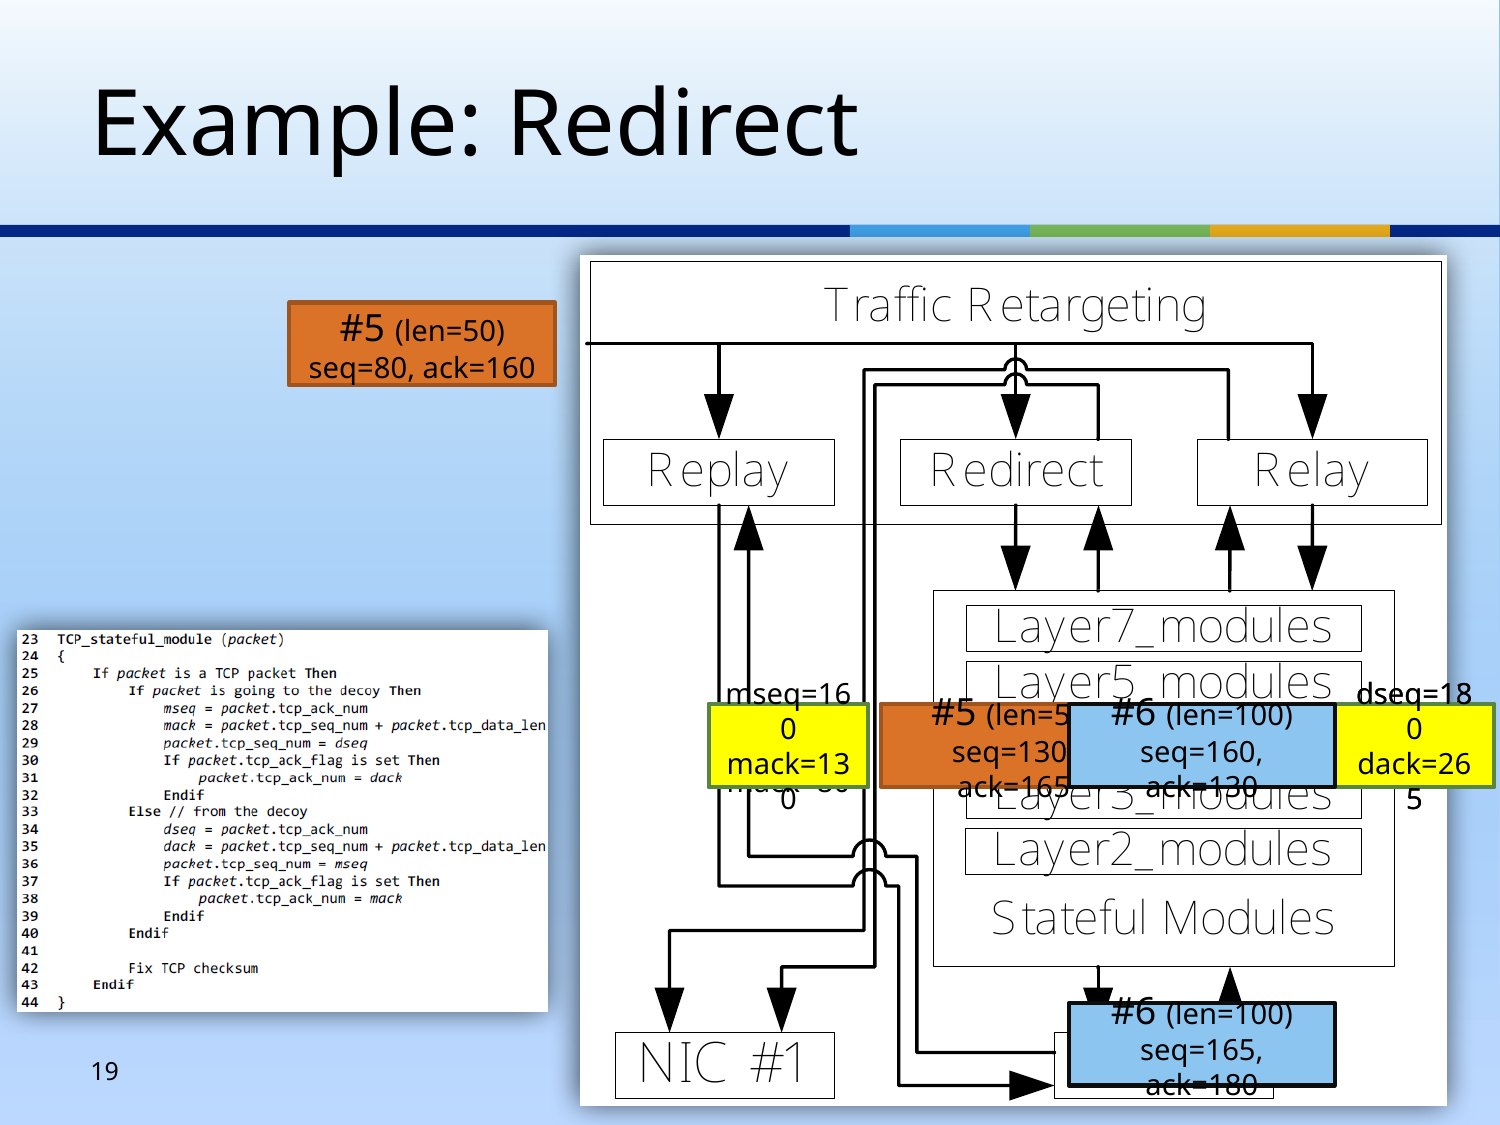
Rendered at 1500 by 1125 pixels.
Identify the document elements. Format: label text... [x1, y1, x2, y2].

title Example: Redirect [75, 24, 1425, 213]
picture [17, 629, 548, 1012]
slide_number 19 [75, 1042, 426, 1103]
picture [579, 254, 1448, 1107]
text_box #5 (len=50) seq=80, ack=160 [287, 300, 557, 387]
text_box dseq=180 dack=265 [1448, 702, 1496, 789]
